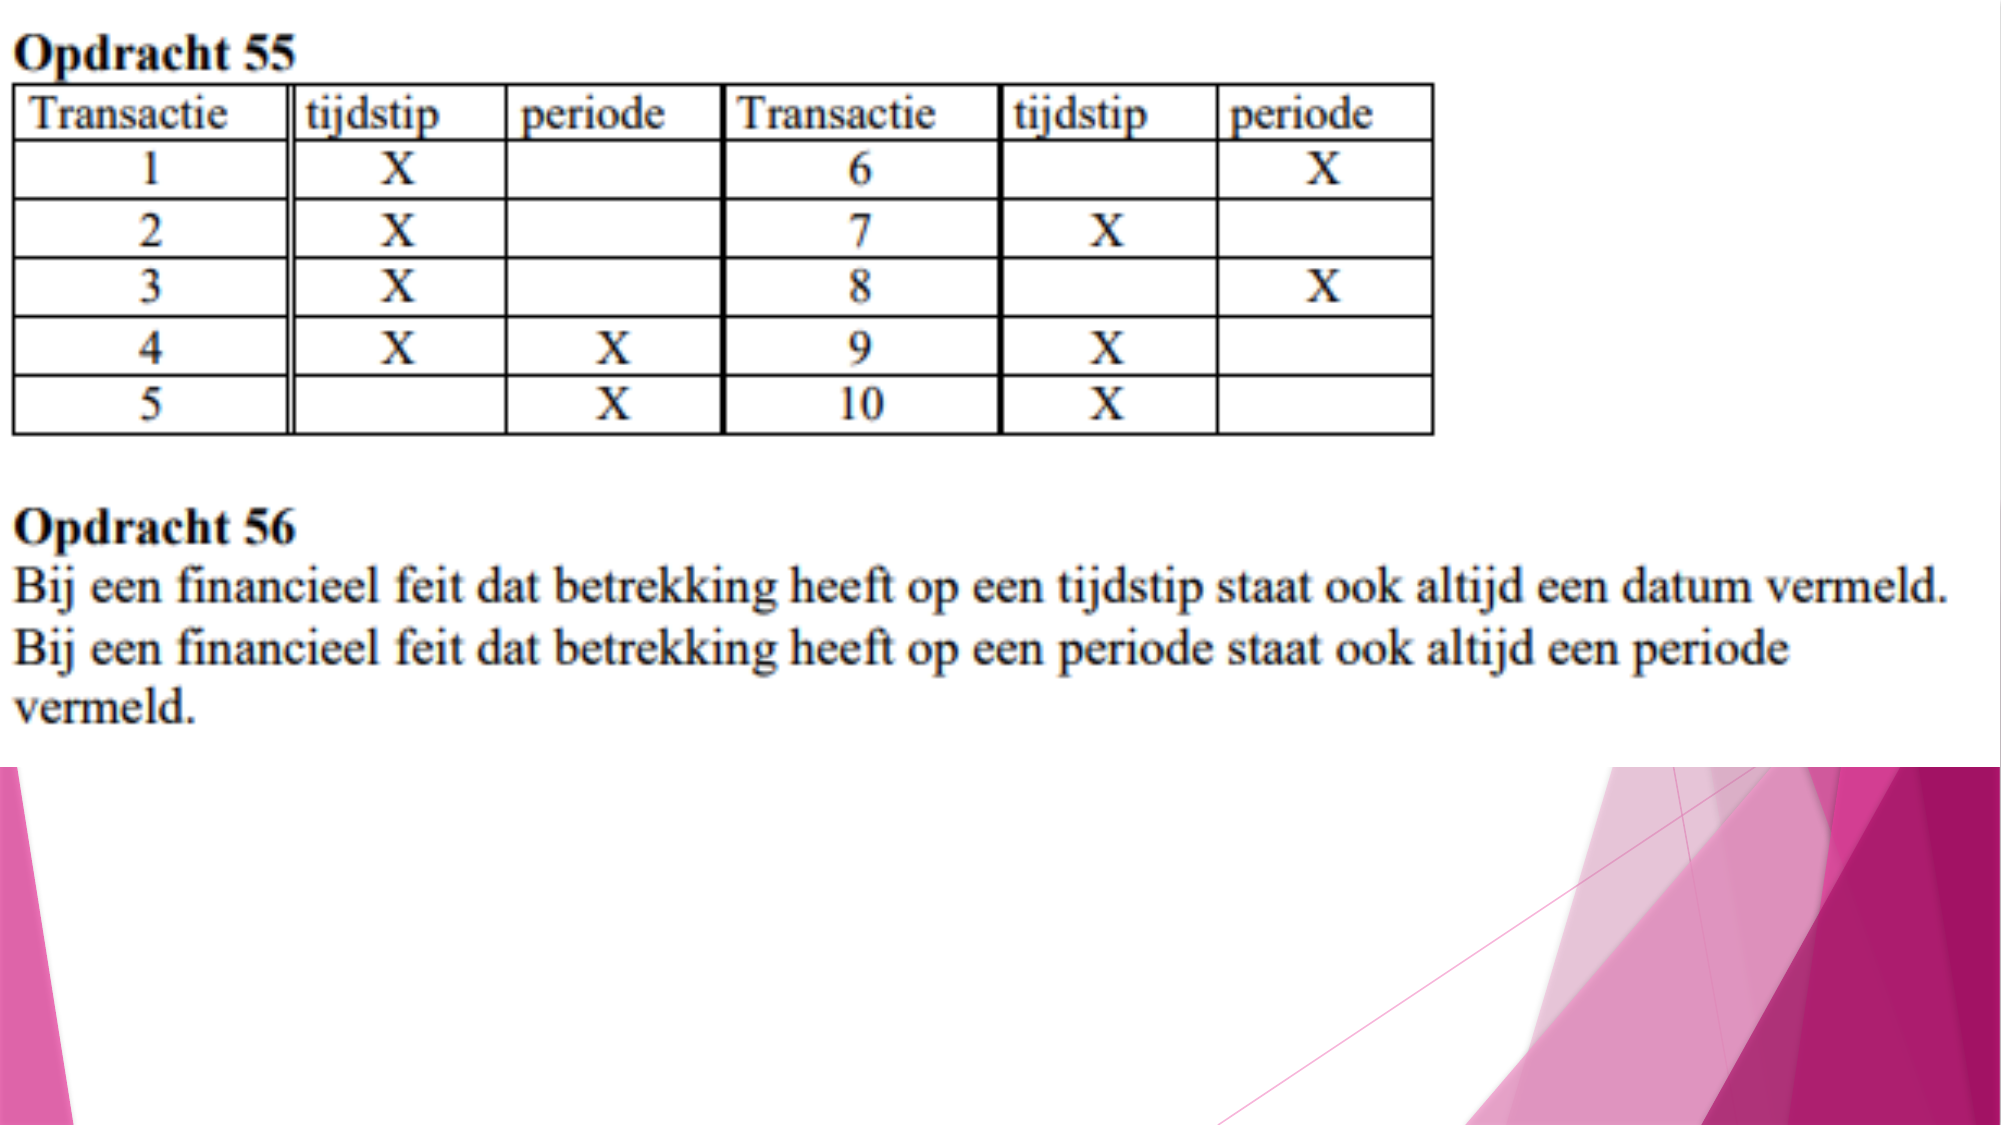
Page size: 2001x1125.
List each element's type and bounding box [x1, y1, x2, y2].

picture [0, 0, 2000, 768]
